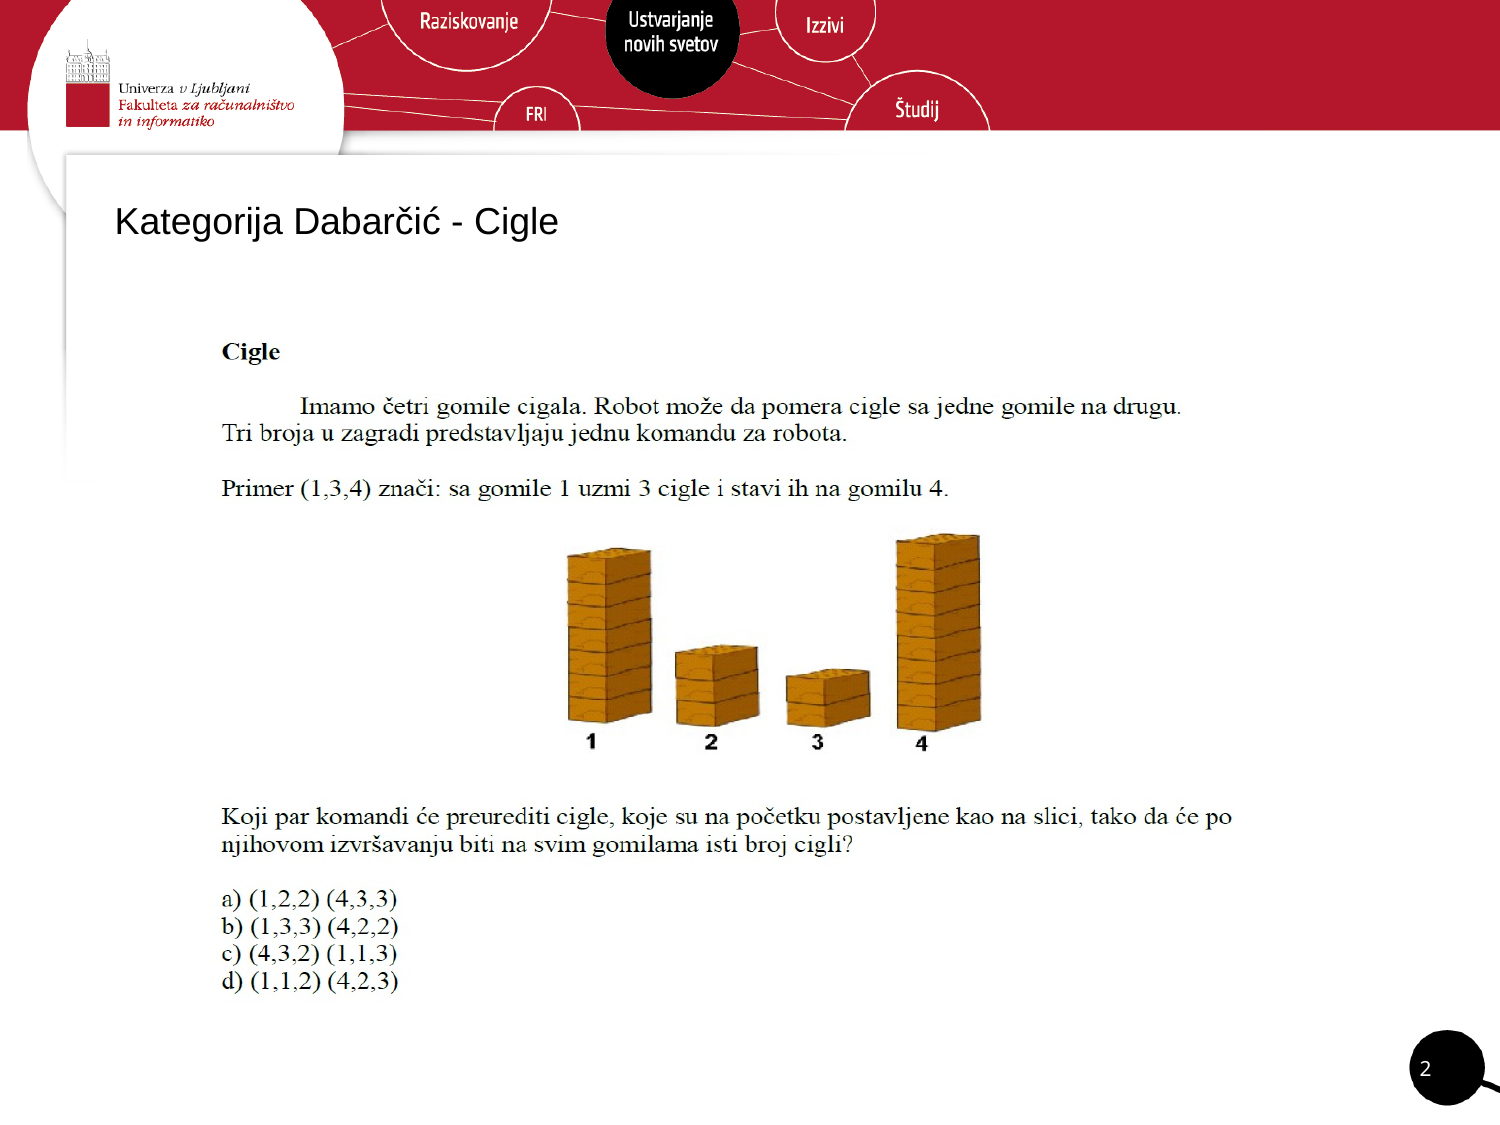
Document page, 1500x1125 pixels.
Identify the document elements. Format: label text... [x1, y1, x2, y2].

text_box 2 [1404, 1036, 1488, 1103]
picture [0, 0, 1500, 1125]
text_box Kategorija Dabarčić - Cigle [99, 154, 1405, 269]
